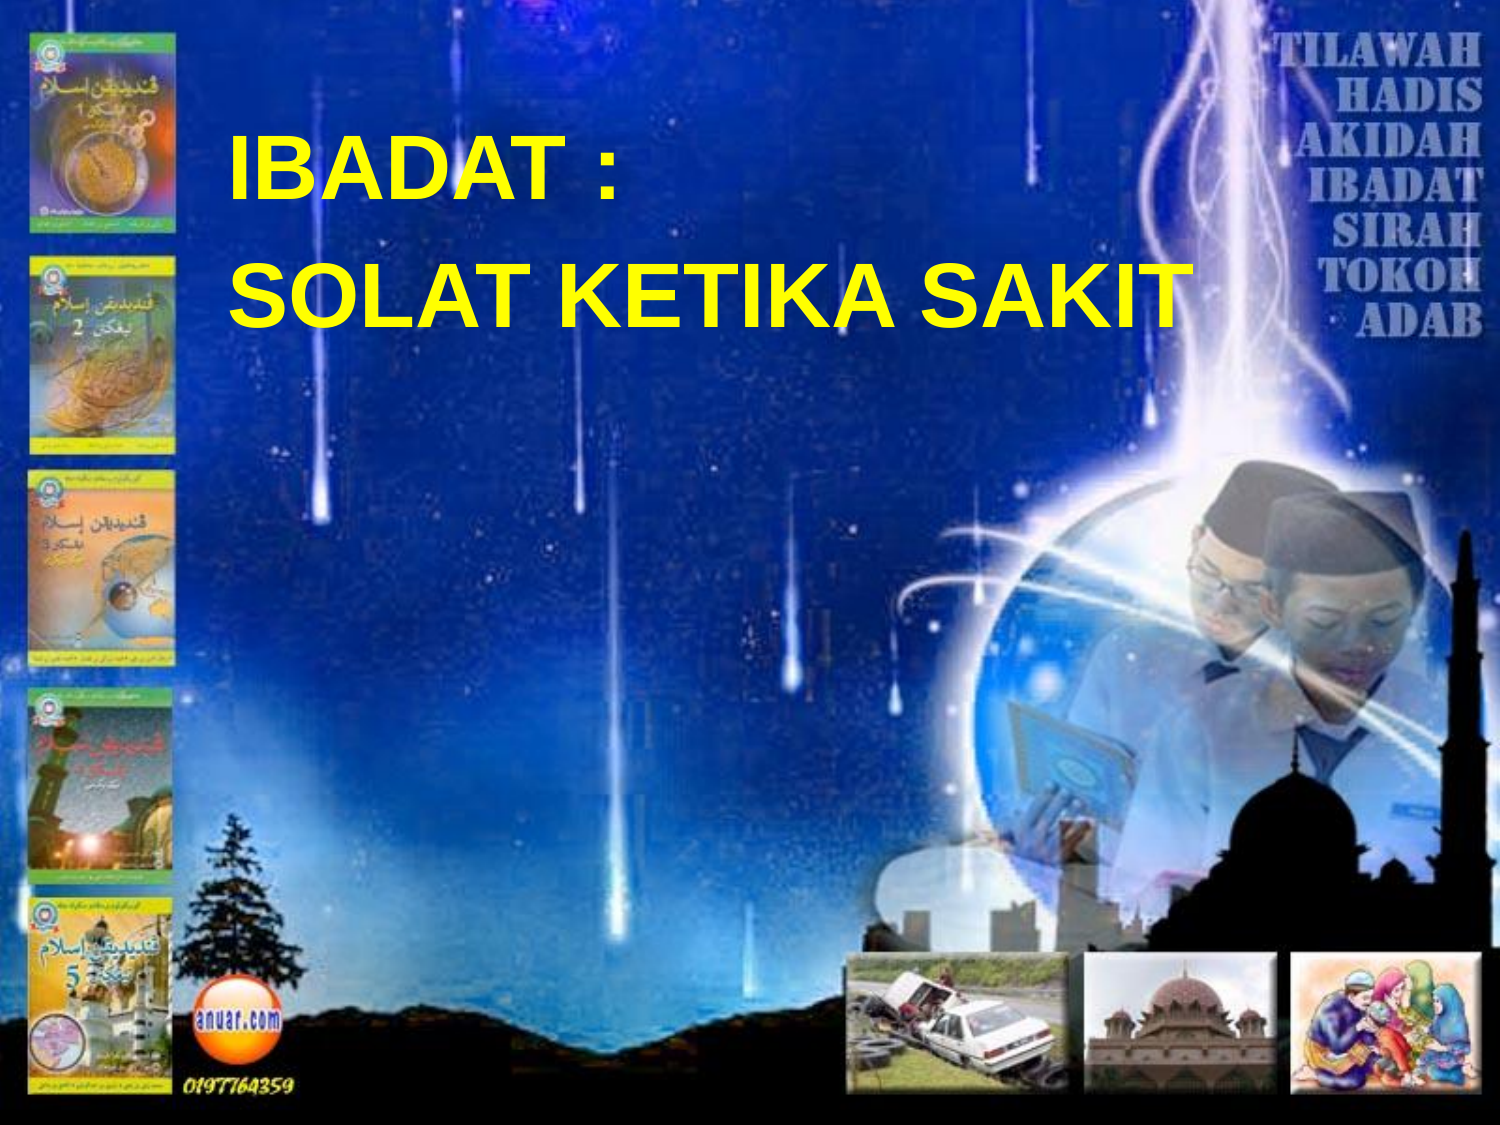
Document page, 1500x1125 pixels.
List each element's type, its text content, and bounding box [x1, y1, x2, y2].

picture [0, 0, 1500, 1125]
text_box IBADAT : SOLAT KETIKA SAKIT [212, 99, 1375, 488]
